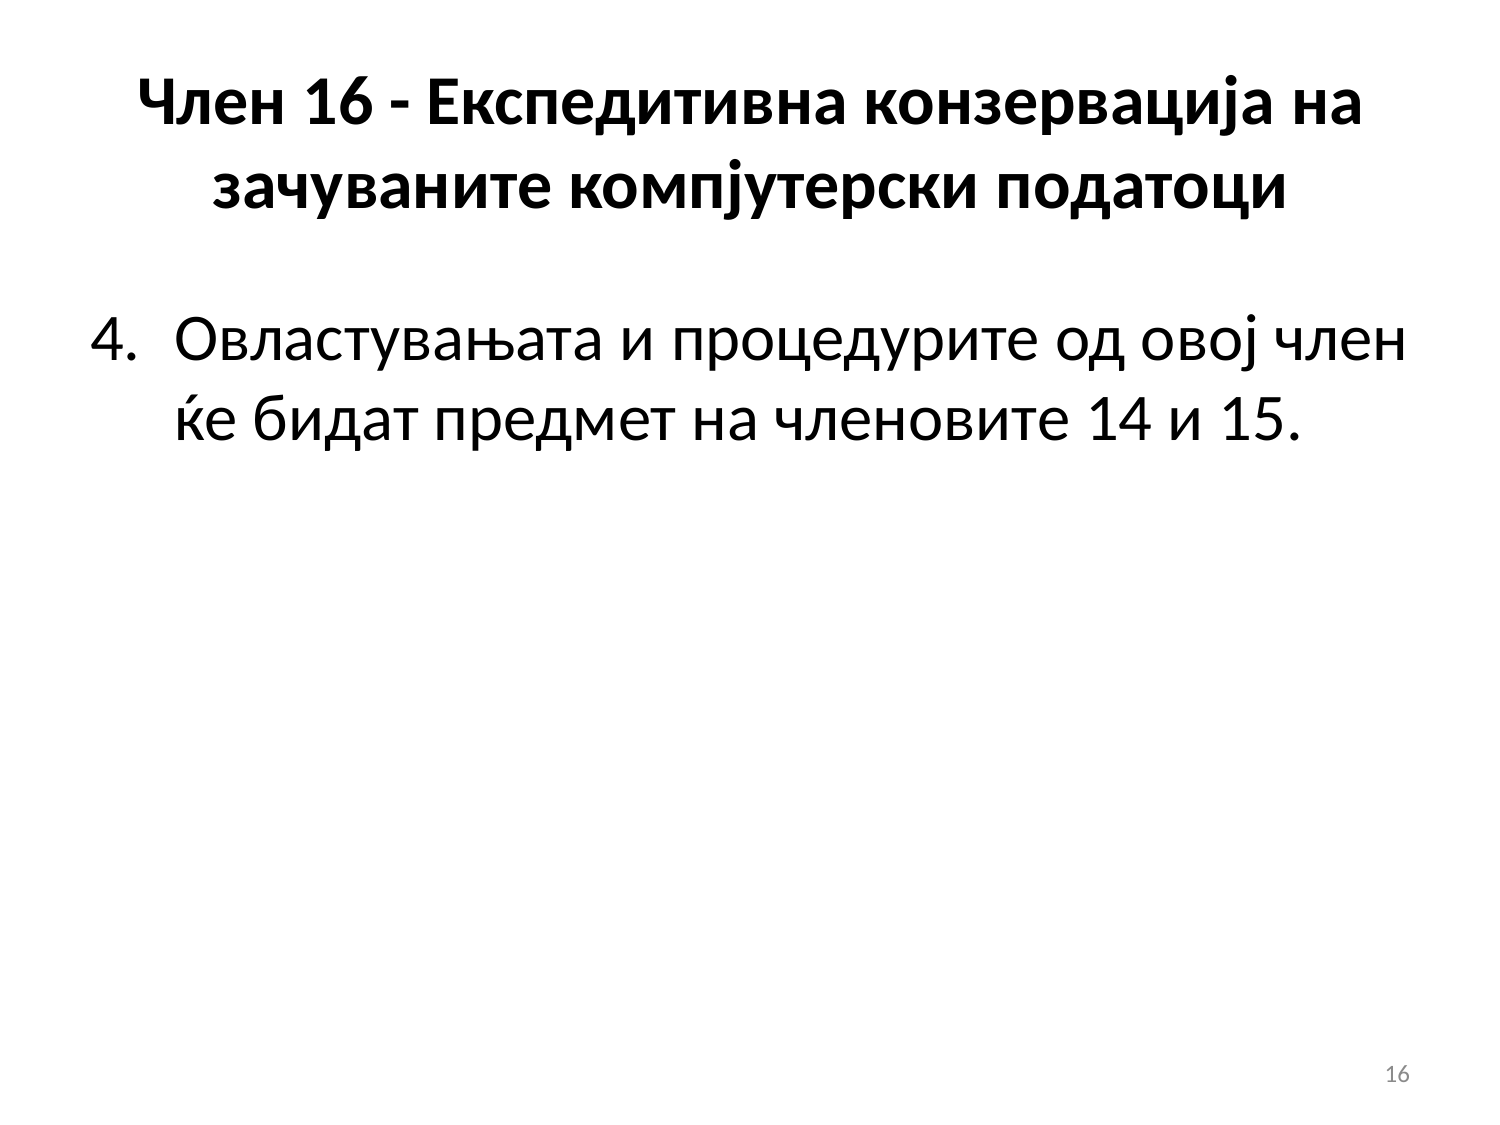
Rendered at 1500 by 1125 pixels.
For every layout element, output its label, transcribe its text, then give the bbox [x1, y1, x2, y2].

list Овластувањата и процедурите од овој член ќе бидат предмет на членовите 14 и 15. [74, 286, 1426, 1030]
slide_number 16 [1074, 1042, 1425, 1103]
title Член 16 - Експедитивна конзервација на зачуваните компјутерски податоци [76, 44, 1426, 232]
